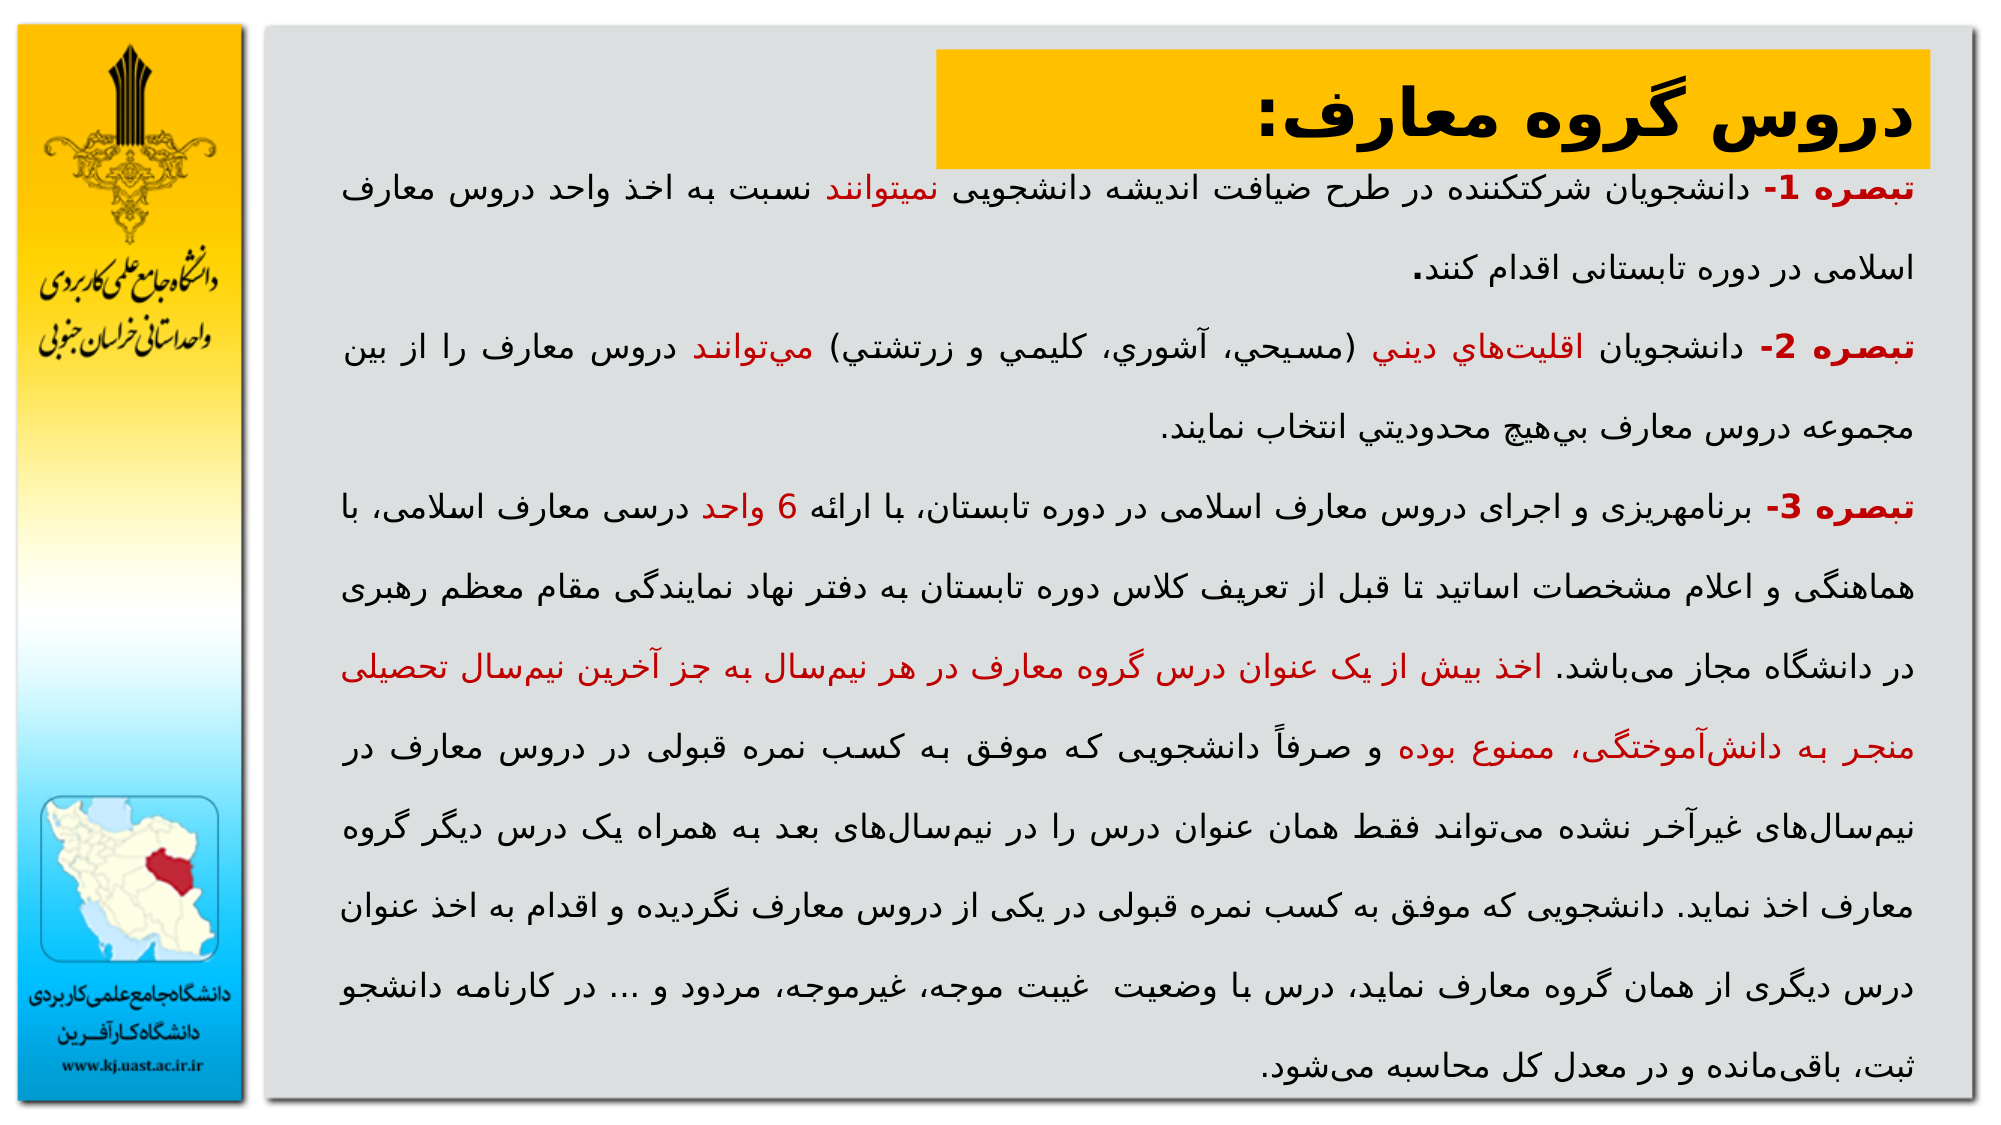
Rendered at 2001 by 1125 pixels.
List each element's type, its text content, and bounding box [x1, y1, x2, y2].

text_box دروس گروه معارف: [935, 48, 1932, 171]
picture [0, 0, 2001, 1125]
text_box تبصره 1- دانشجویان شرکت­کننده در طرح ضیافت اندیشه دانشجویی نمی­توانند نسبت به اخذ واحد دروس معارف اسلامی در دوره تابستانی اقدام کنند. تبصره 2- دانشجويان اقليت‌هاي ديني (مسيحي، آشوري، كليمي و زرتشتي) مي‌توانند دروس معارف را از بين مجموعه دروس معارف بي‌هيچ محدوديتي انتخاب نمايند. تبصره 3- برنامه­ریزی و اجرای دروس معارف اسلامی در دوره تابستان، با ارائه 6 واحد درسی معارف اسلامی، با هماهنگی و اعلام مشخصات اساتید تا قبل از تعریف کلاس دوره تابستان به دفتر نهاد نمایندگی مقام معظم رهبری در دانشگاه مجاز می‌باشد. اخذ بیش از یک عنوان درس گروه معارف در هر نیم‌سال به جز آخرین نیم‌سال تحصیلی منجر به دانش‌آموختگی، ممنوع بوده و صرفاً دانشجویی که موفق به کسب نمره قبولی در دروس معارف در نیم‌سال‌های غیرآخر نشده می‌تواند فقط همان عنوان درس را در نیم‌سال‌های بعد به همراه یک درس دیگر گروه معارف اخذ نماید. دانشجویی که موفق به کسب نمره قبولی در یکی از دروس معارف نگردیده و اقدام به اخذ عنوان درس دیگری از همان گروه معارف نماید، درس با وضعیت غیبت موجه، غیرموجه، مردود و ... در کارنامه دانشجو ثبت، باقی‌مانده و در معدل کل محاسبه می‌شود. [324, 184, 1931, 1026]
